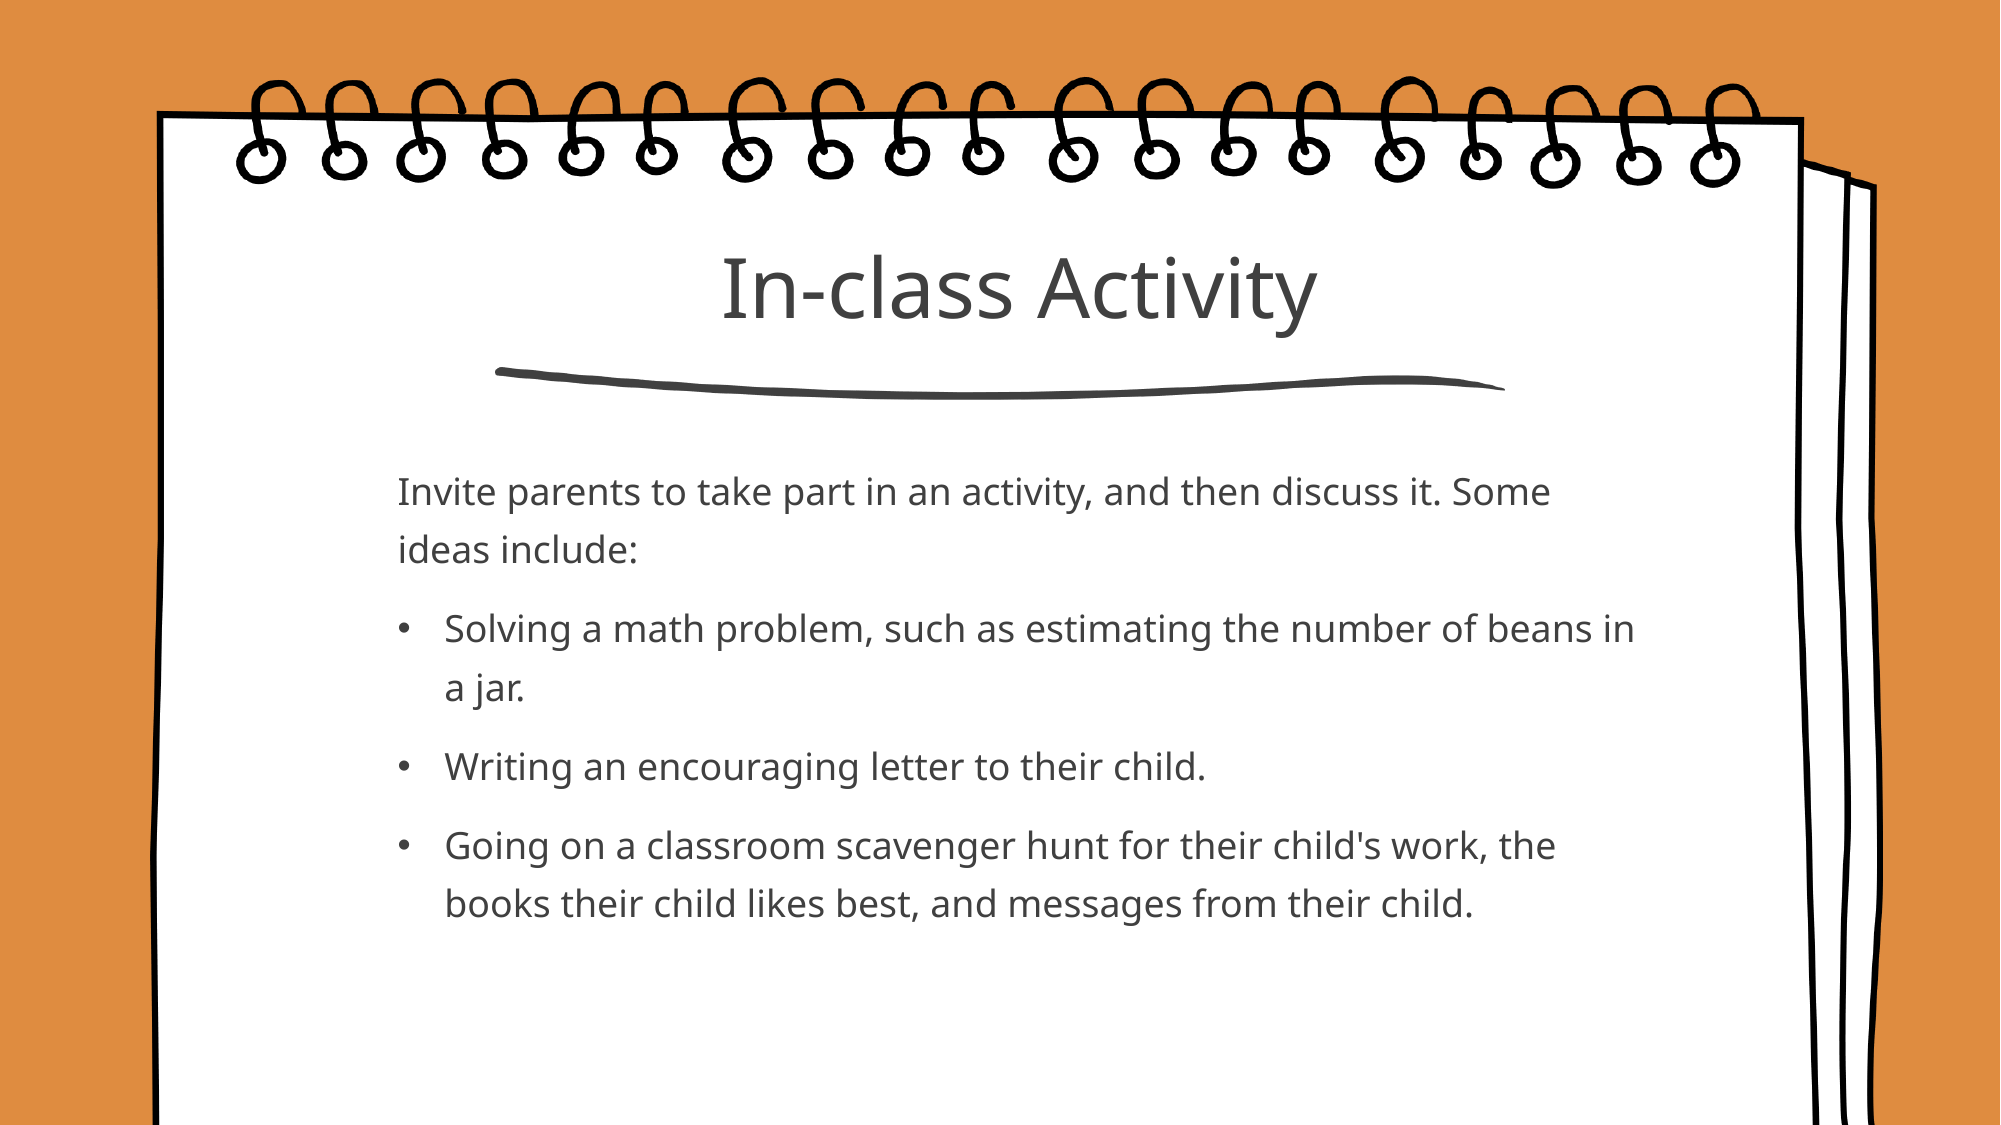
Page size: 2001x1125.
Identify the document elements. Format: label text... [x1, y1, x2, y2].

picture [150, 76, 1883, 1125]
list Invite parents to take part in an activity, and then discuss it. Some ideas include: Solving a math problem, such as estimating the number of beans in a jar. Writing an encouraging letter to their child. Going on a classroom scavenger hunt for their child's work, the books their child likes best, and messages from their child. [382, 446, 1658, 1047]
title In-class Activity [382, 239, 1658, 353]
